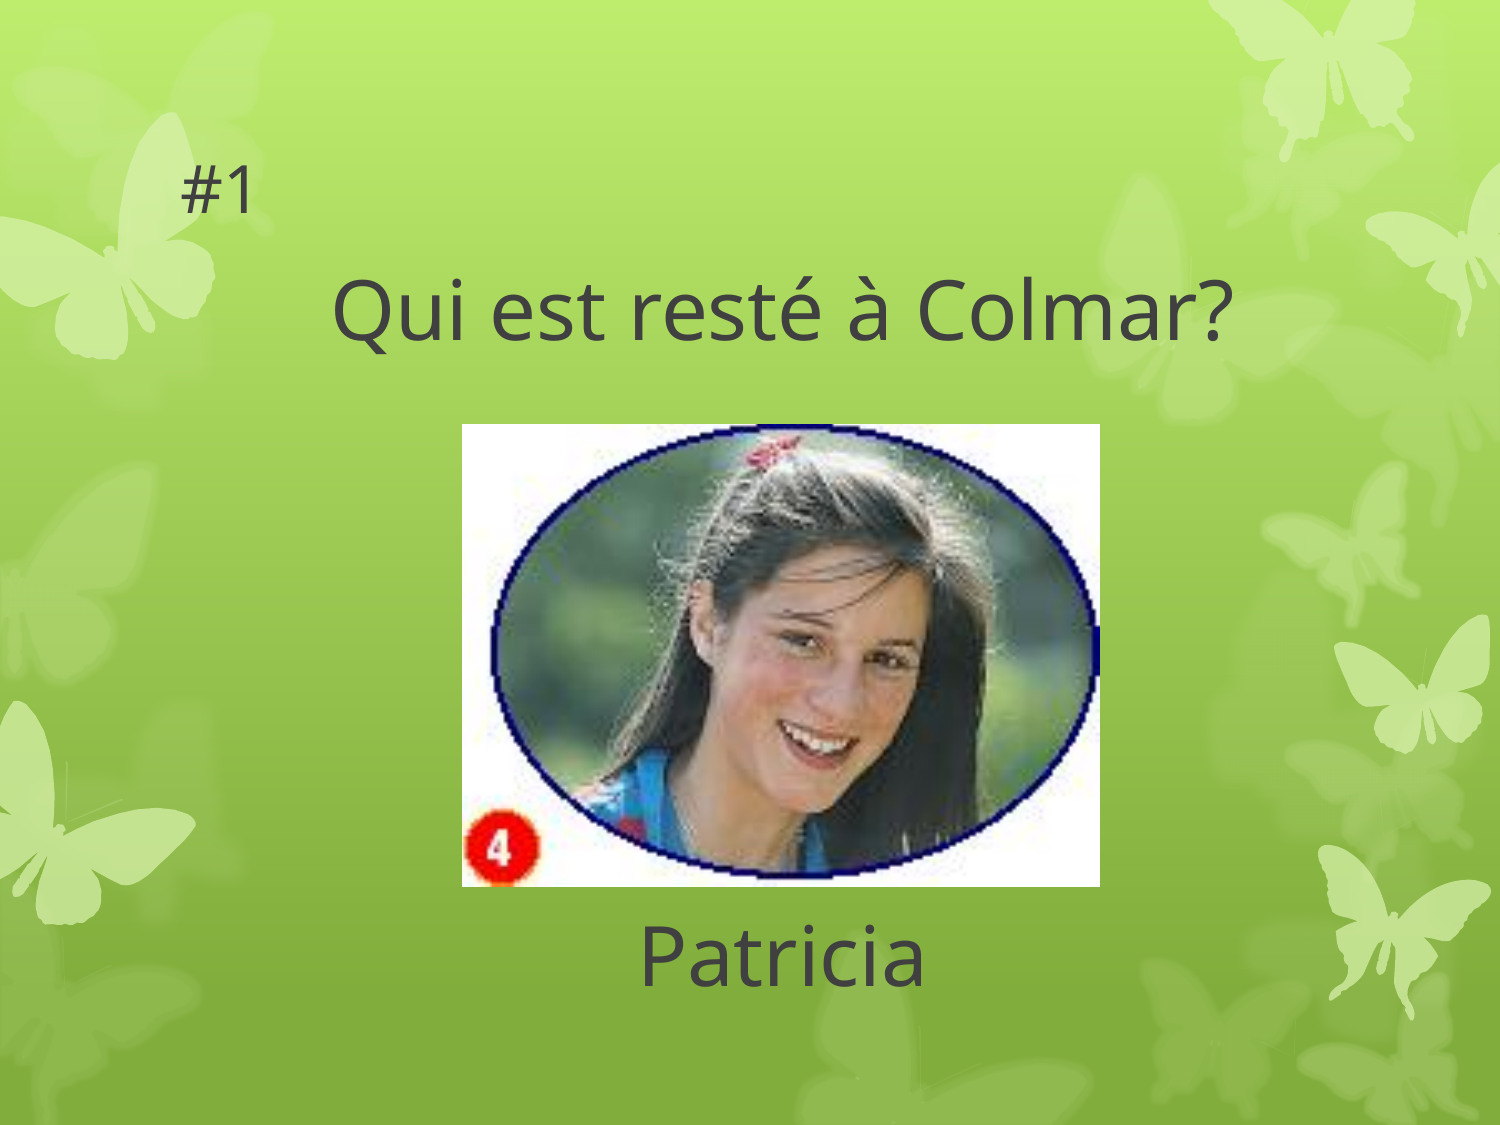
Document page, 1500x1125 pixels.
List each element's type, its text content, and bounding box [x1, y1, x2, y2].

picture [461, 424, 1101, 888]
list Qui est resté à Colmar? Patricia [165, 249, 1400, 1088]
title #1 [165, 110, 1335, 249]
